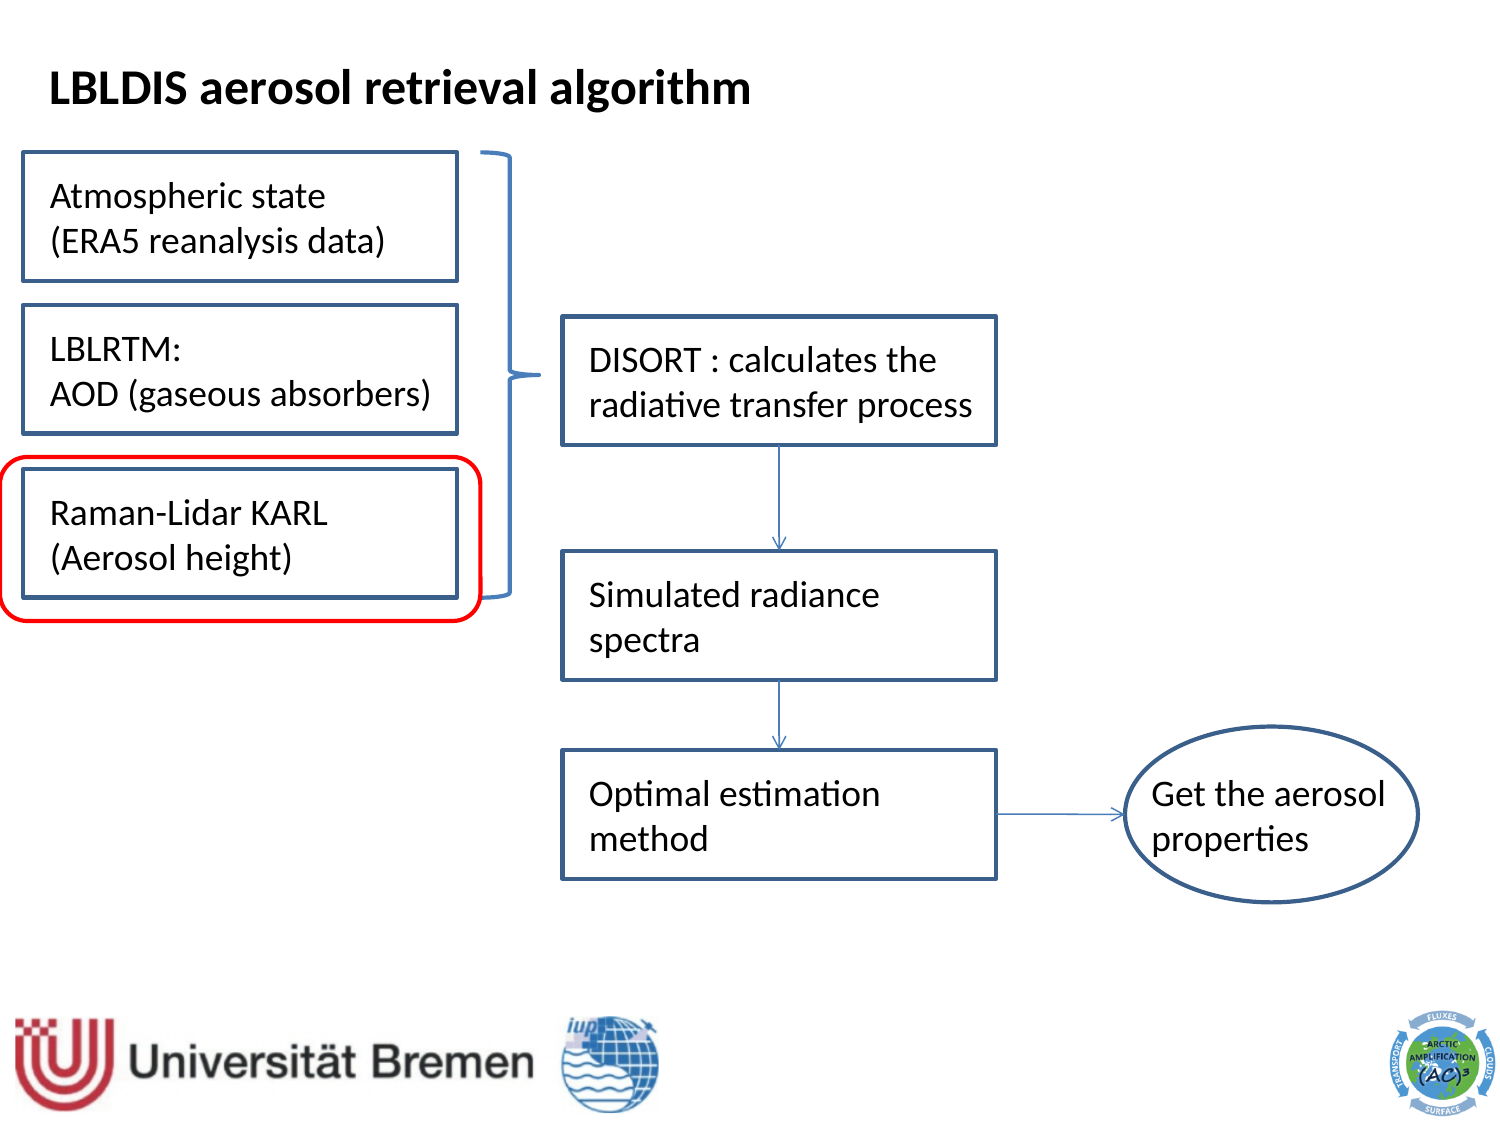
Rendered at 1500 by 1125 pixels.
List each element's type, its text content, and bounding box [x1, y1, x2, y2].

text_box [1123, 777, 1136, 852]
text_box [562, 749, 997, 880]
text_box LBLDIS aerosol retrieval algorithm [35, 46, 1430, 122]
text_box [23, 304, 458, 434]
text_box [23, 152, 458, 282]
picture [1382, 1007, 1500, 1125]
text_box Get the aerosol properties [1136, 761, 1418, 867]
text_box [480, 151, 540, 599]
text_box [562, 316, 997, 446]
text_box [1151, 724, 1392, 761]
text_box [23, 468, 458, 598]
text_box [1150, 867, 1393, 905]
text_box [0, 454, 483, 624]
picture [0, 1001, 680, 1125]
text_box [562, 550, 997, 680]
